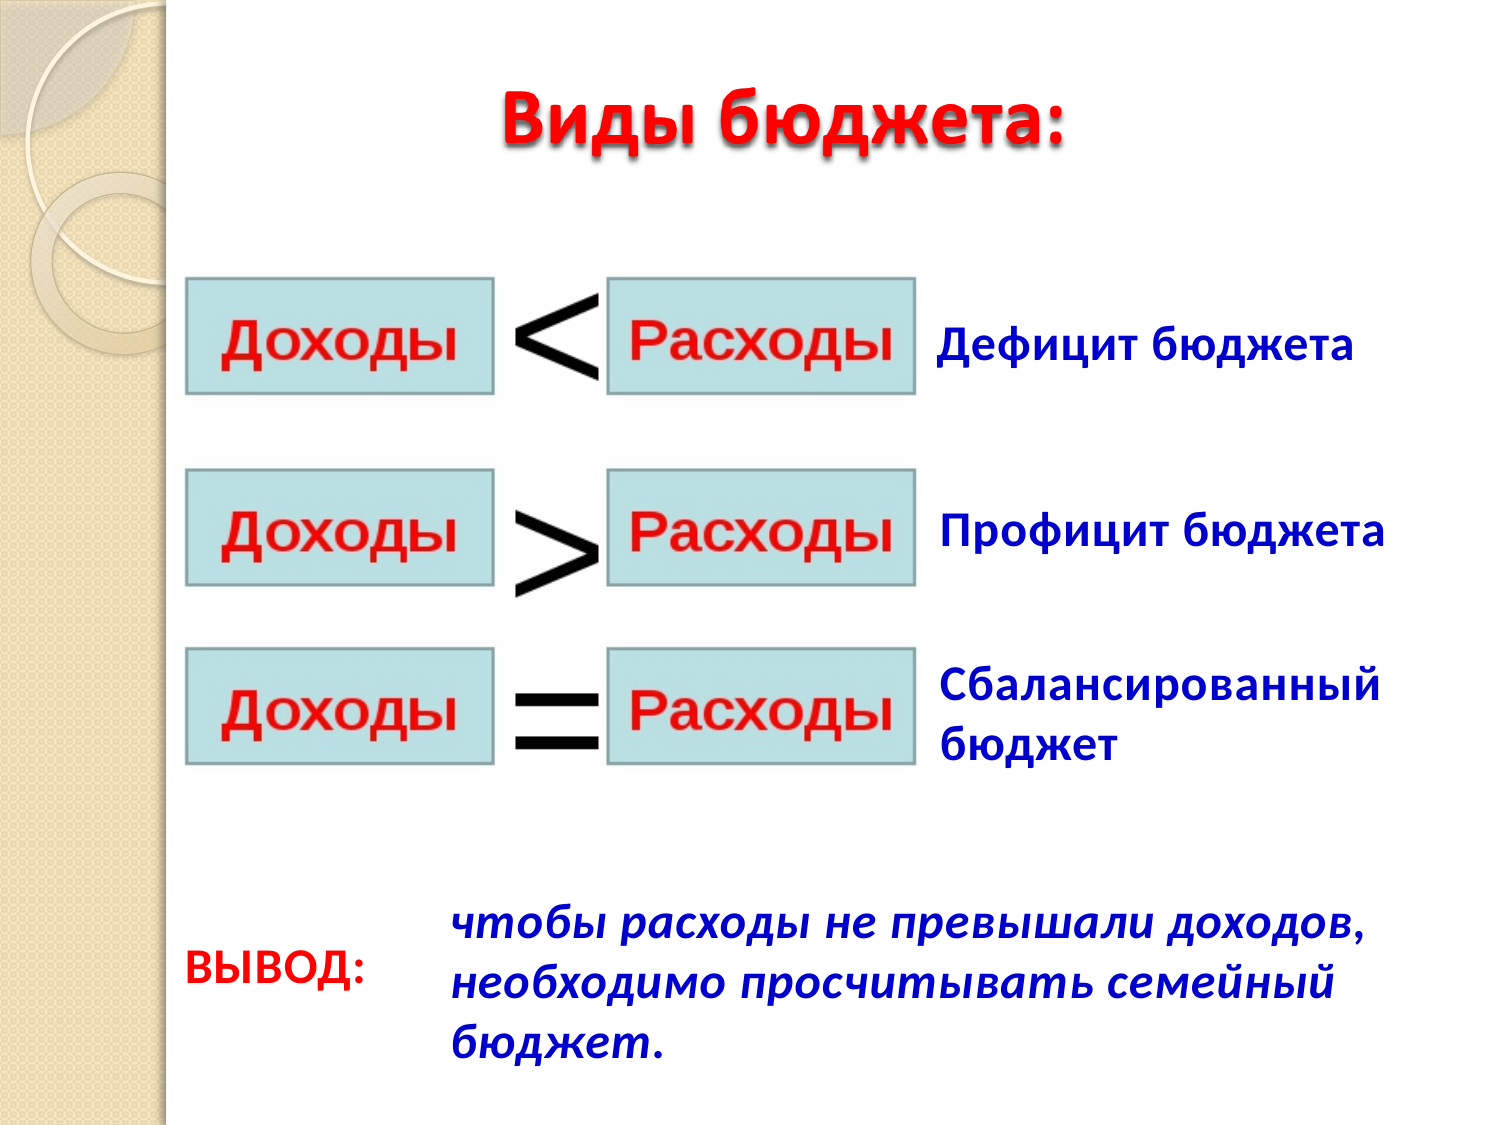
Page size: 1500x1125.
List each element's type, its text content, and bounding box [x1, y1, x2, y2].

text_box Сбалансированный бюджет [931, 643, 1459, 779]
text_box Профицит бюджета [932, 489, 1412, 564]
picture [170, 255, 926, 776]
picture [442, 39, 1124, 227]
list Дефицит бюджета [932, 302, 1484, 386]
text_box чтобы расходы не превышали доходов, необходимо просчитывать семейный бюджет. [435, 881, 1496, 1077]
text_box ВЫВОД: [170, 926, 430, 1001]
